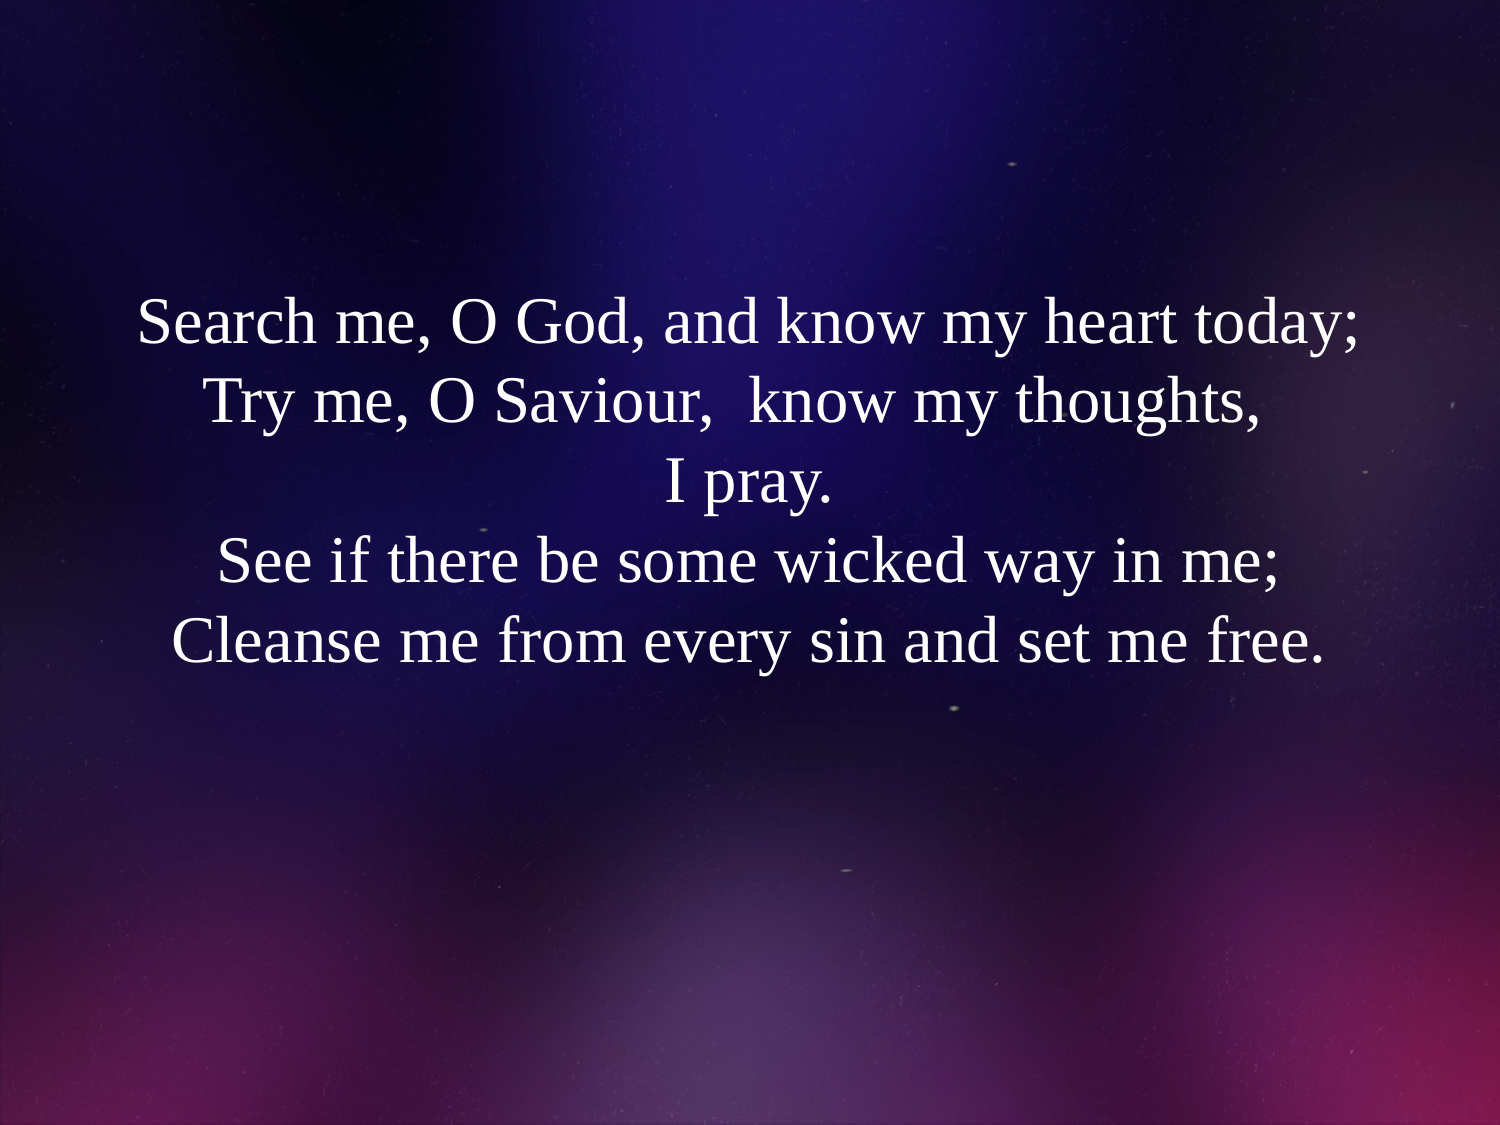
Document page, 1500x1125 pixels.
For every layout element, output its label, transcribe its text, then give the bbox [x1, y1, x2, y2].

picture [0, 0, 1500, 1125]
title Search me, O God, and know my heart today; Try me, O Saviour, know my thoughts, I pray. See if there be some wicked way in me; Cleanse me from every sin and set me free. [112, 462, 1388, 650]
